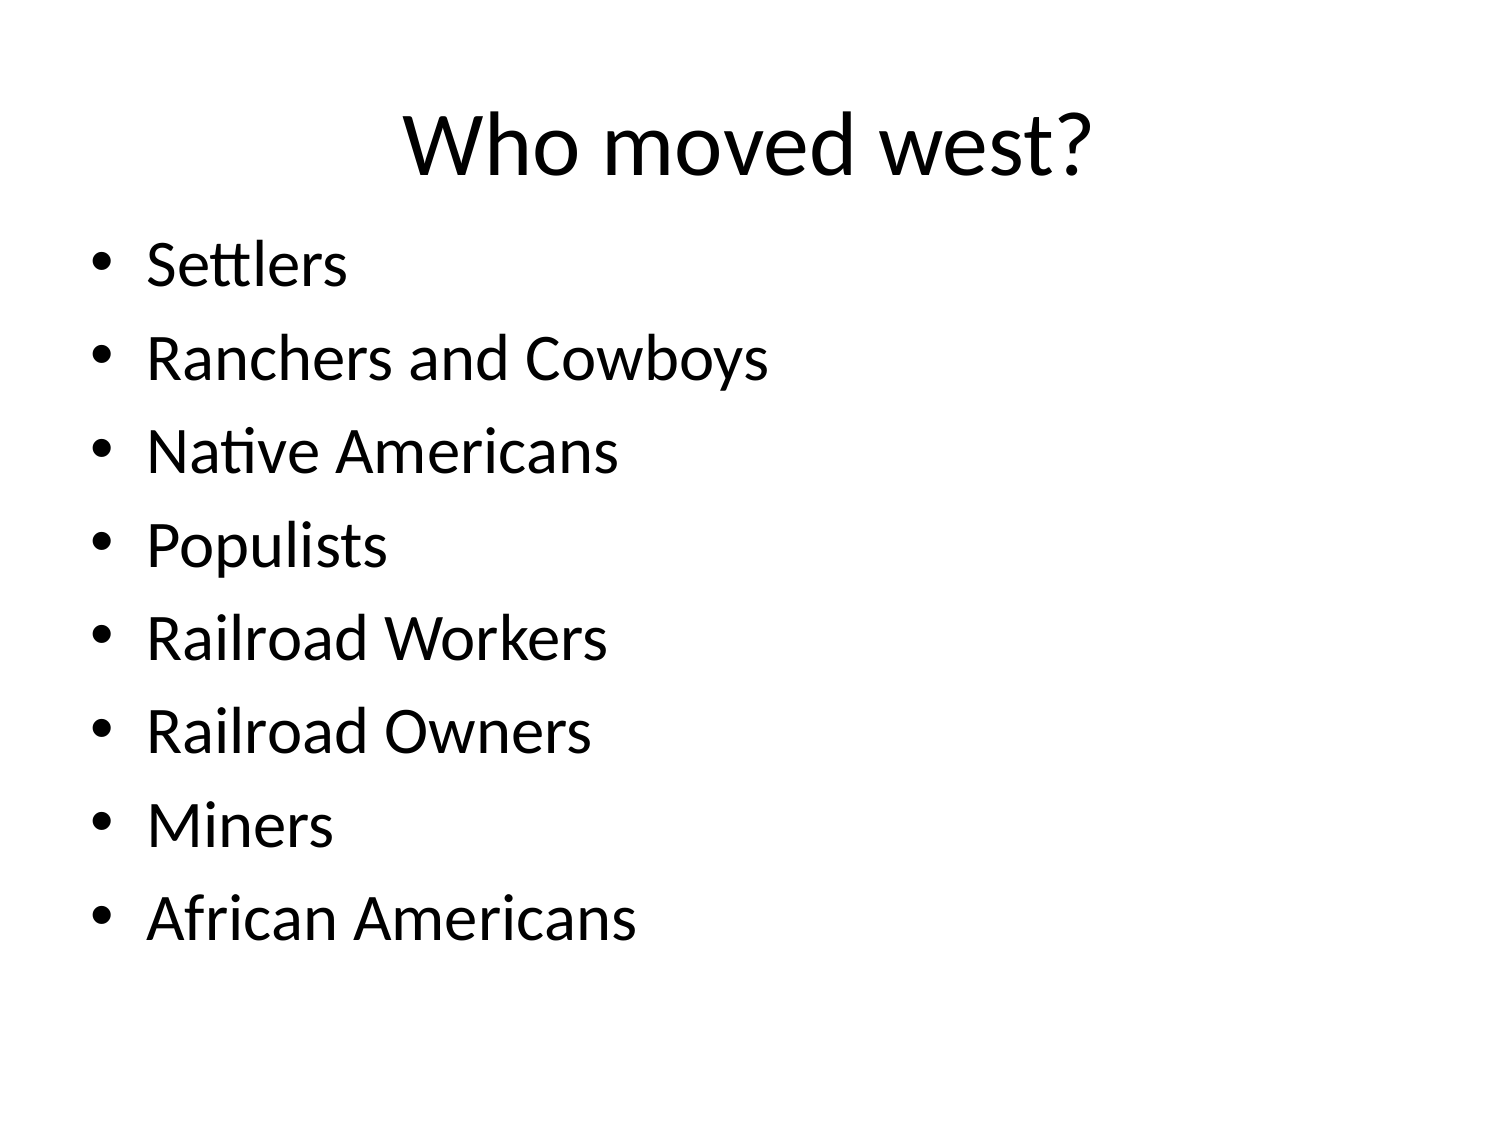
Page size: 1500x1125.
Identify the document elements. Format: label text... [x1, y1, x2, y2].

title Who moved west? [75, 45, 1425, 212]
list Settlers Ranchers and Cowboys Native Americans Populists Railroad Workers Railroad Owners Miners African Americans [75, 212, 1425, 1075]
